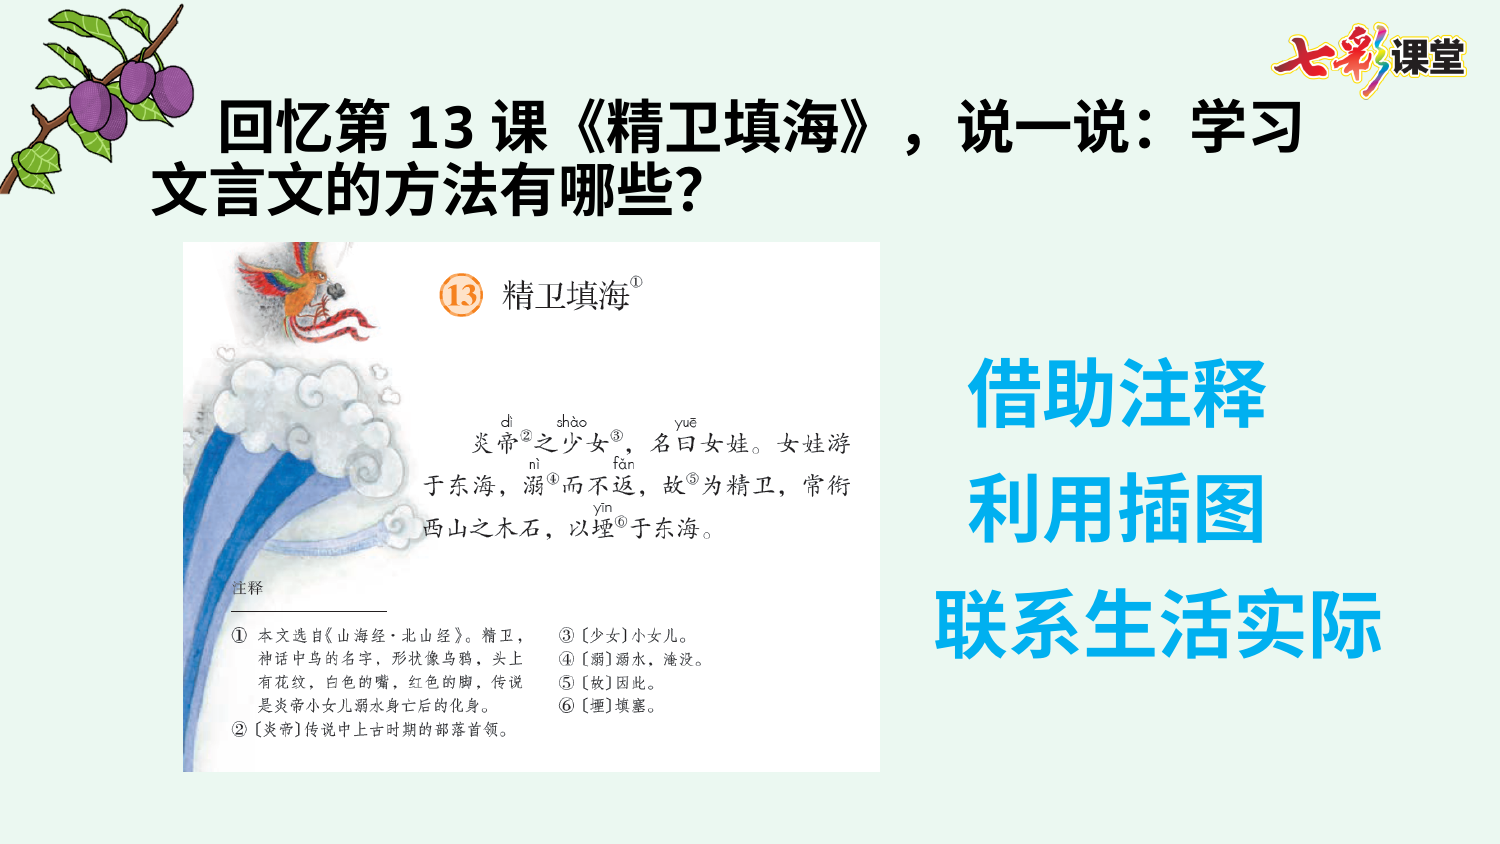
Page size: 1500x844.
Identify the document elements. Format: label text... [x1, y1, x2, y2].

text_box 联系生活实际 [918, 570, 1399, 676]
picture [0, 0, 270, 218]
picture [182, 242, 881, 772]
text_box 回忆第13课《精卫填海》，说一说：学习文言文的方法有哪些？ [135, 90, 1365, 232]
picture [1269, 21, 1469, 100]
text_box 利用插图 [952, 454, 1283, 559]
text_box 借助注释 [952, 339, 1283, 444]
